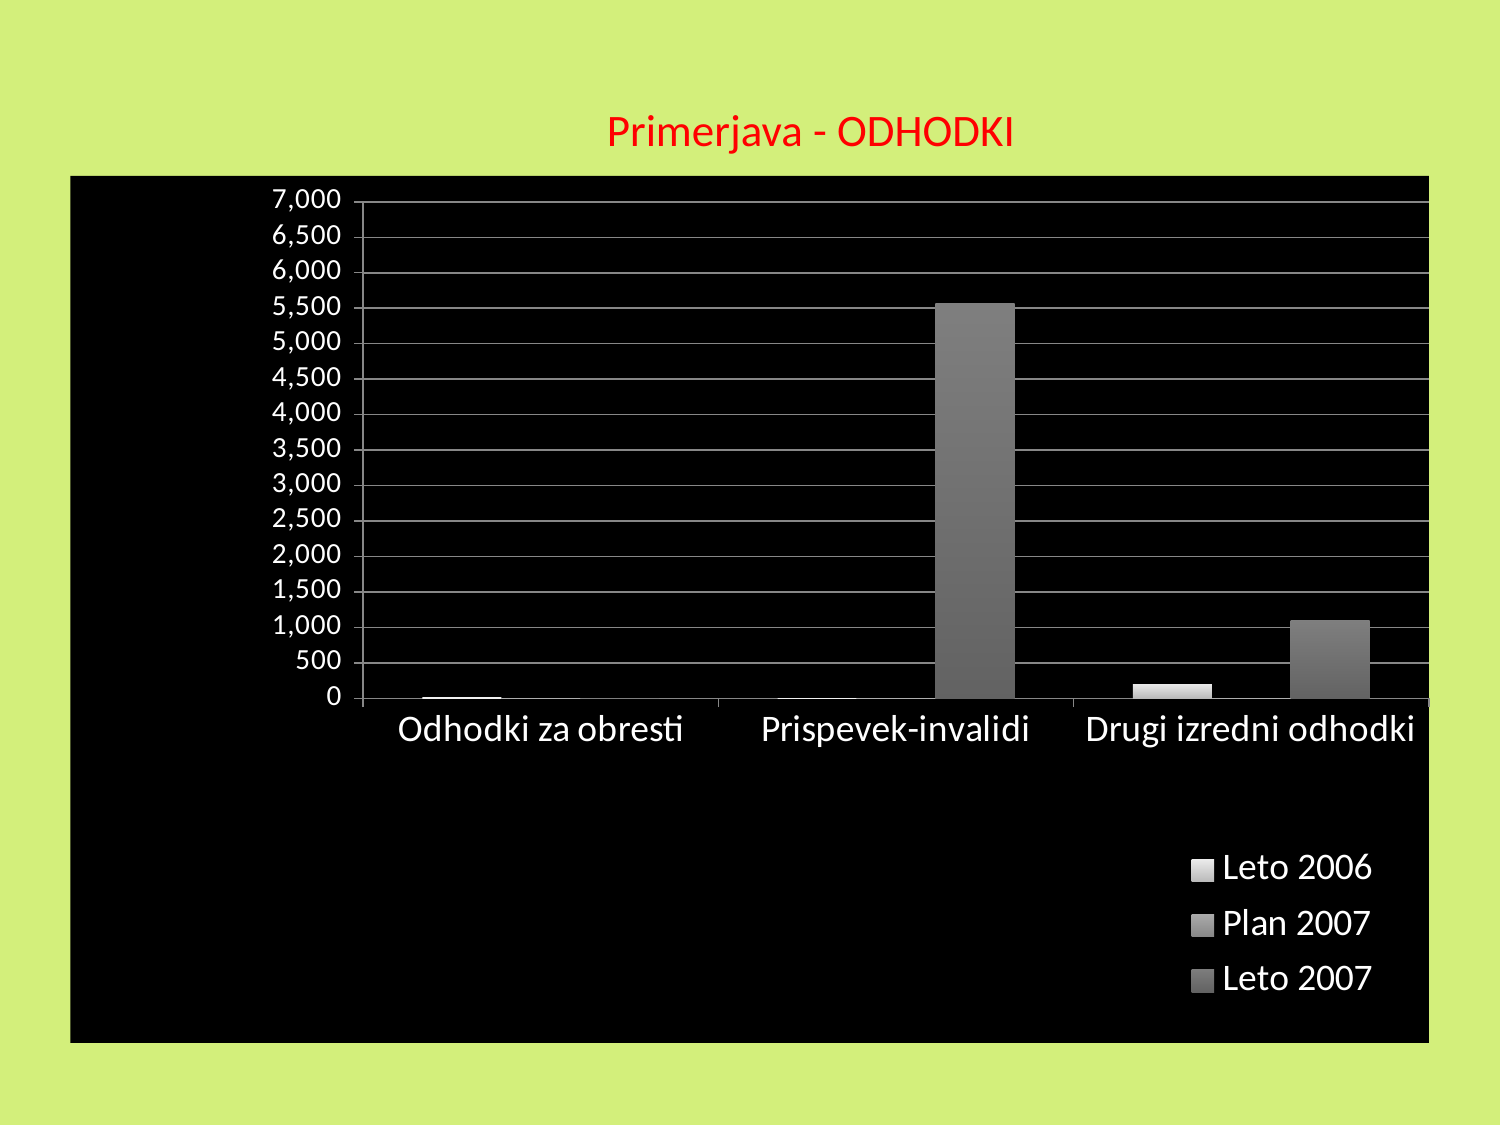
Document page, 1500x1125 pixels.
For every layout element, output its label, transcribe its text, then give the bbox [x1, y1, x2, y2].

chart [70, 175, 1430, 1044]
title Primerjava - ODHODKI [234, 93, 1388, 174]
